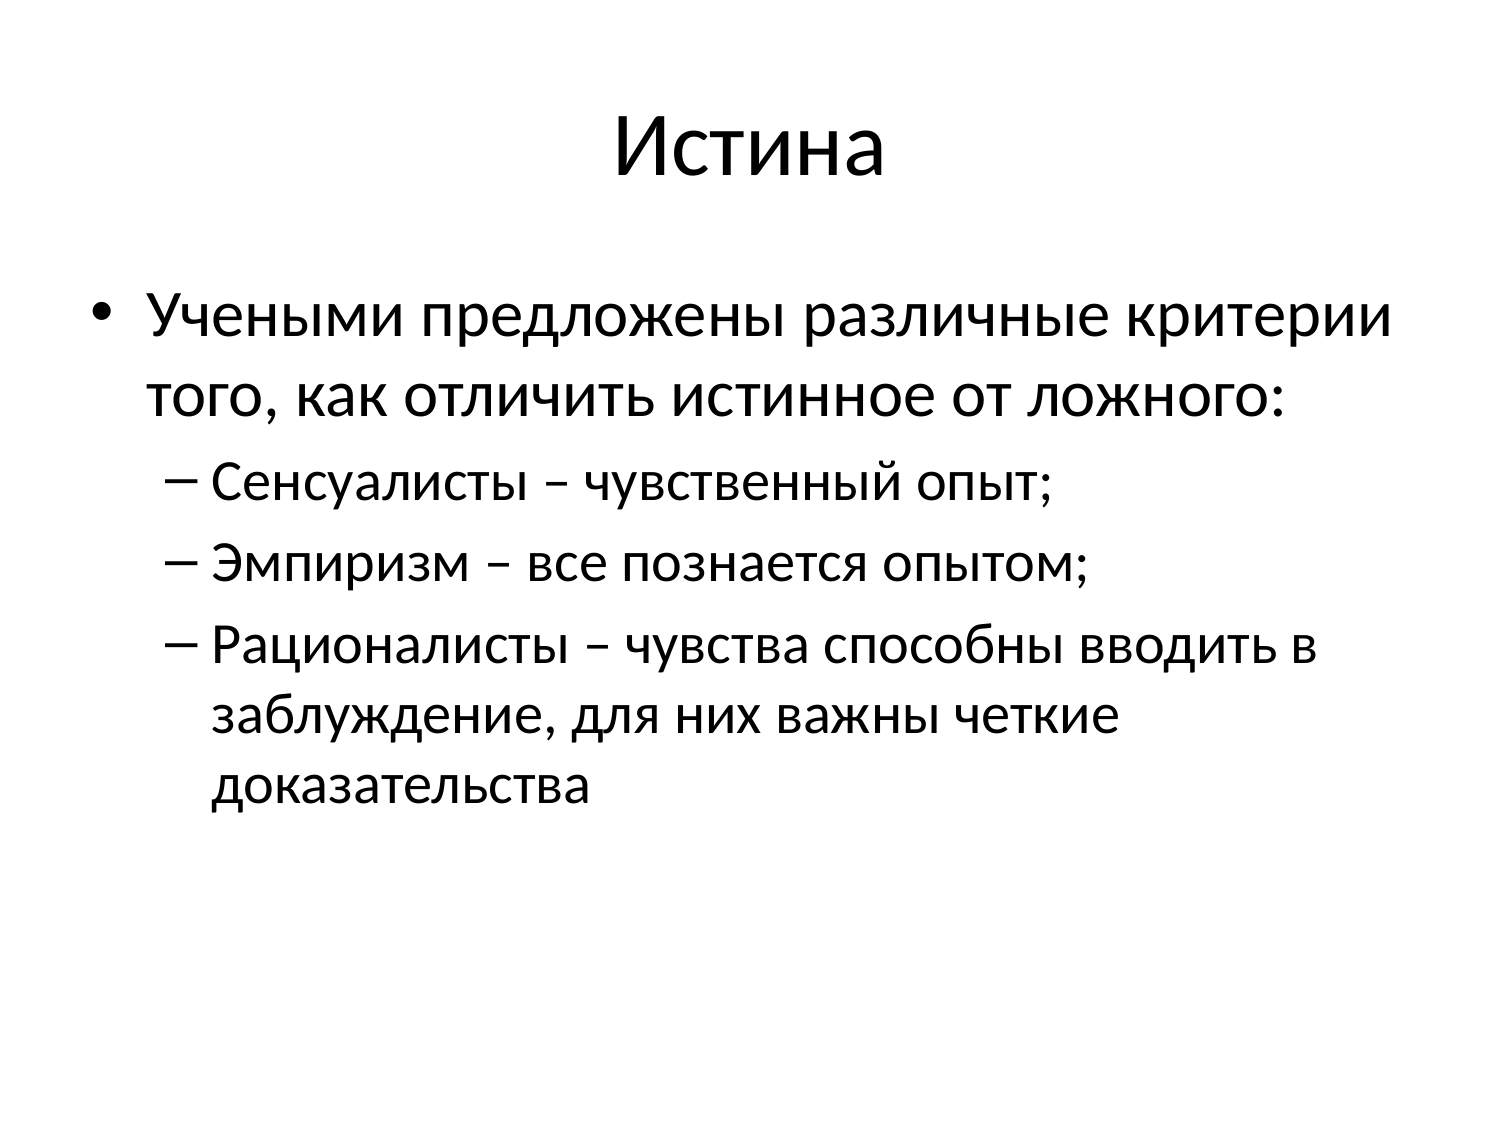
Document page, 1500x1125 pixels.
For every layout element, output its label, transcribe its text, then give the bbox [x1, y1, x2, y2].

list Учеными предложены различные критерии того, как отличить истинное от ложного: Сенсуалисты – чувственный опыт; Эмпиризм – все познается опытом; Рационалисты – чувства способны вводить в заблуждение, для них важны четкие доказательства [75, 262, 1425, 1005]
title Истина [75, 45, 1425, 233]
